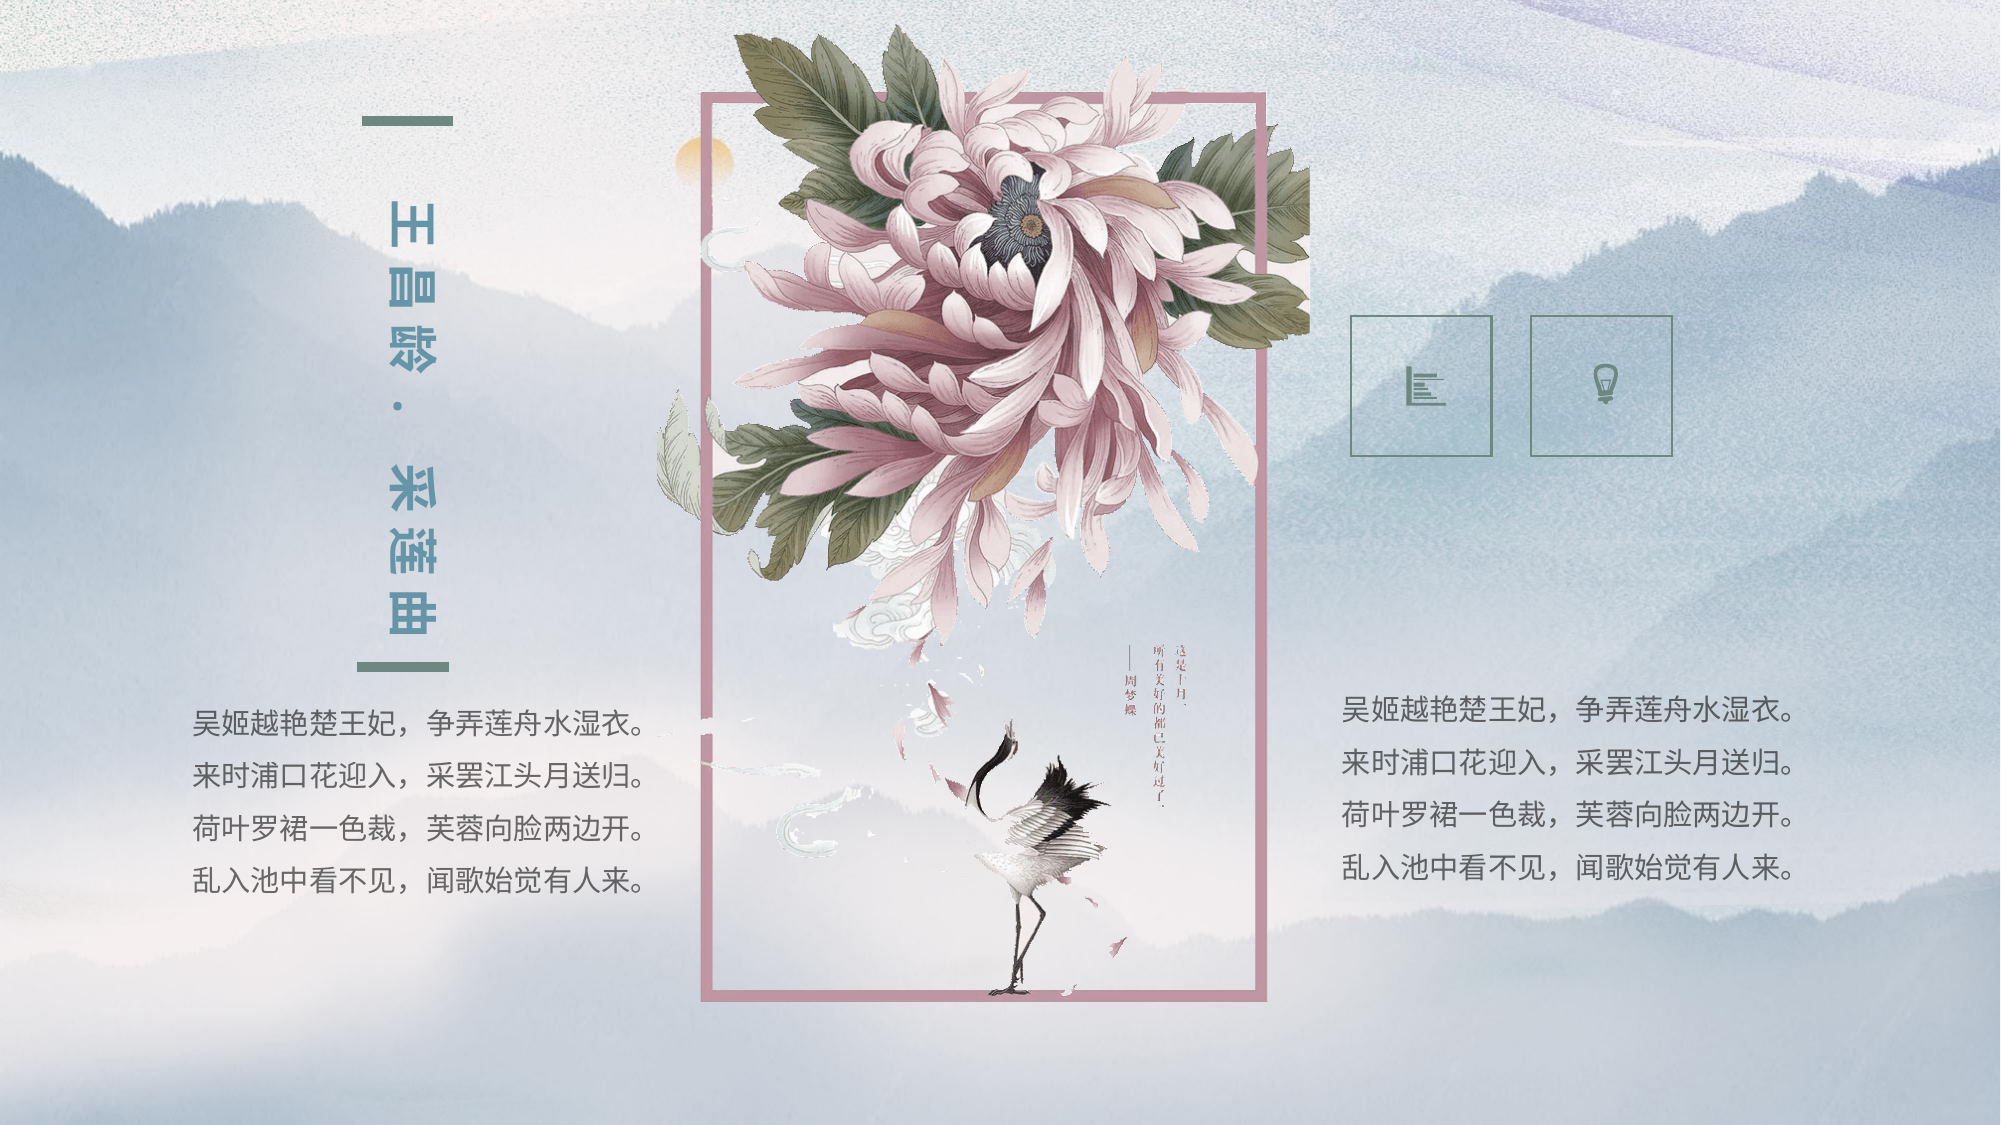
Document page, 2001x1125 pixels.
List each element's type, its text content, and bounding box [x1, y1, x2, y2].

picture [0, 0, 2001, 1125]
text_box 吴姬越艳楚王妃，争弄莲舟水湿衣。 来时浦口花迎入，采罢江头月送归。 荷叶罗裙一色裁，芙蓉向脸两边开。 乱入池中看不见，闻歌始觉有人来。 [1327, 666, 1805, 892]
text_box [1350, 315, 1493, 457]
text_box [1593, 363, 1618, 405]
text_box [1530, 315, 1673, 457]
text_box 吴姬越艳楚王妃，争弄莲舟水湿衣。 来时浦口花迎入，采罢江头月送归。 荷叶罗裙一色裁，芙蓉向脸两边开。 乱入池中看不见，闻歌始觉有人来。 [175, 680, 646, 905]
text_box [357, 120, 454, 667]
text_box [1406, 366, 1447, 406]
